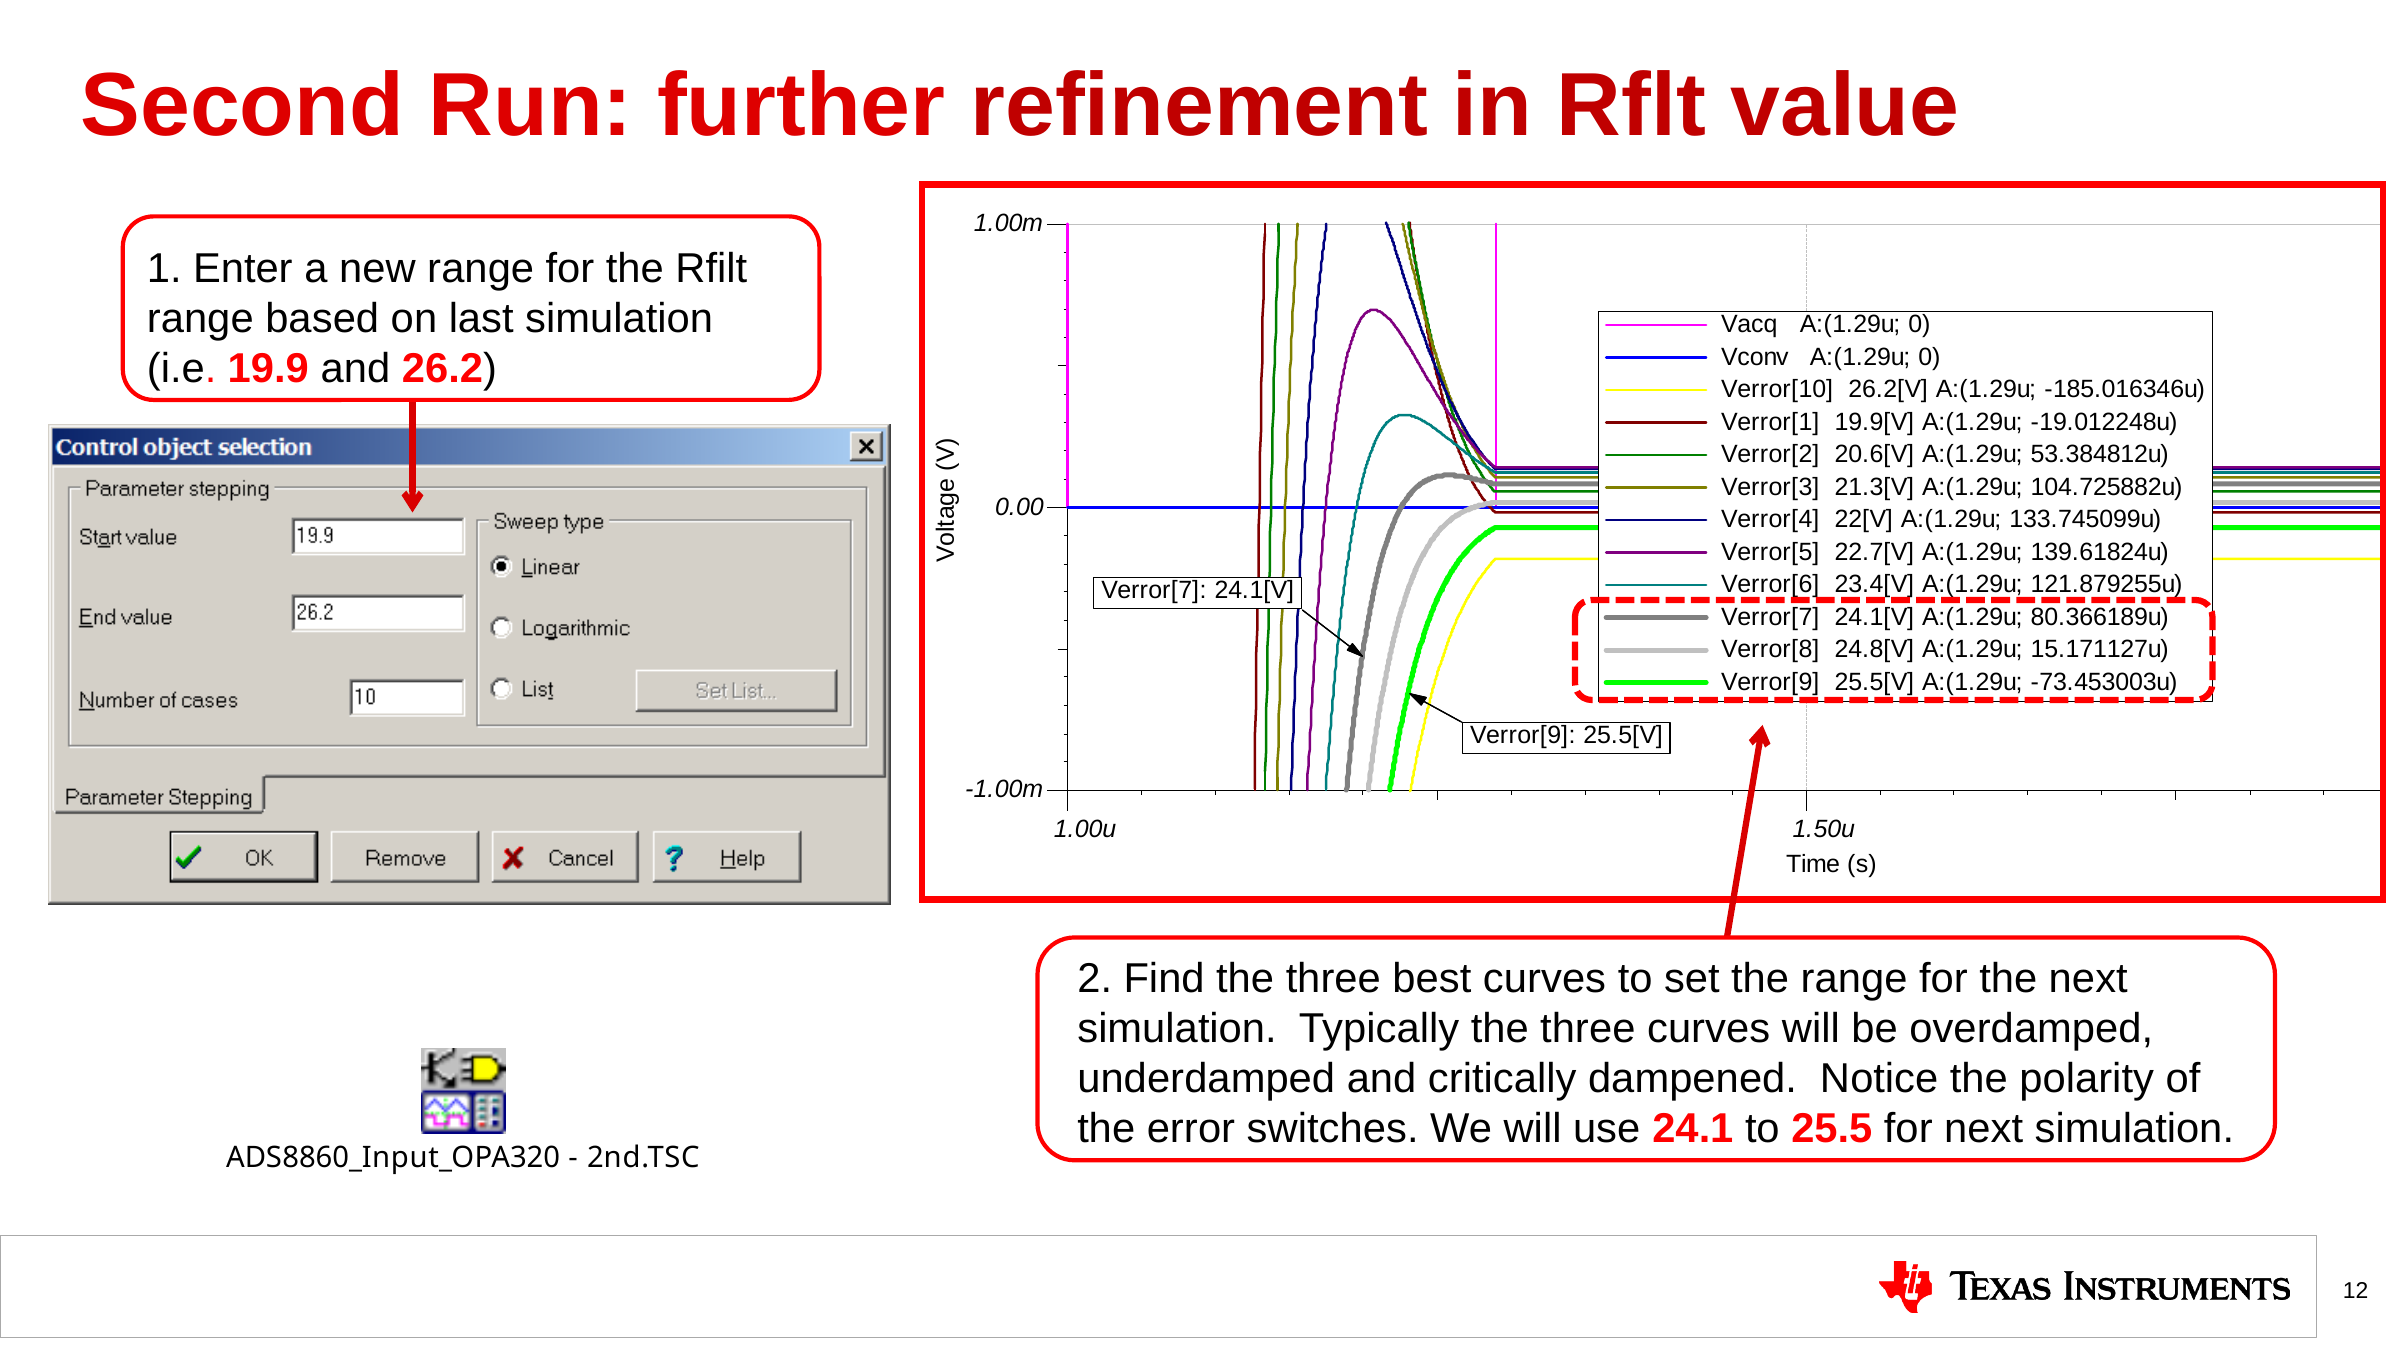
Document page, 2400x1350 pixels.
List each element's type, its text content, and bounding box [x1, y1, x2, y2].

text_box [122, 216, 820, 401]
picture [48, 424, 892, 905]
text_box [1035, 935, 2256, 1163]
text_box [1767, 935, 2261, 943]
title Second Run: further refinement in Rflt value [60, 27, 2282, 189]
picture [1879, 1261, 2290, 1265]
picture [1879, 1307, 2290, 1313]
picture [924, 187, 2381, 897]
slide_number 12 [1828, 1265, 2389, 1307]
text_box 2. Find the three best curves to set the range for the next simulation. Typically the three curves will be overdamped, underdamped and critically dampened. Notice the polarity of the error switches. We will use 24.1 to 25.5 for next simulation. [1062, 943, 2275, 1158]
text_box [170, 1048, 754, 1185]
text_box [1694, 724, 1763, 1131]
